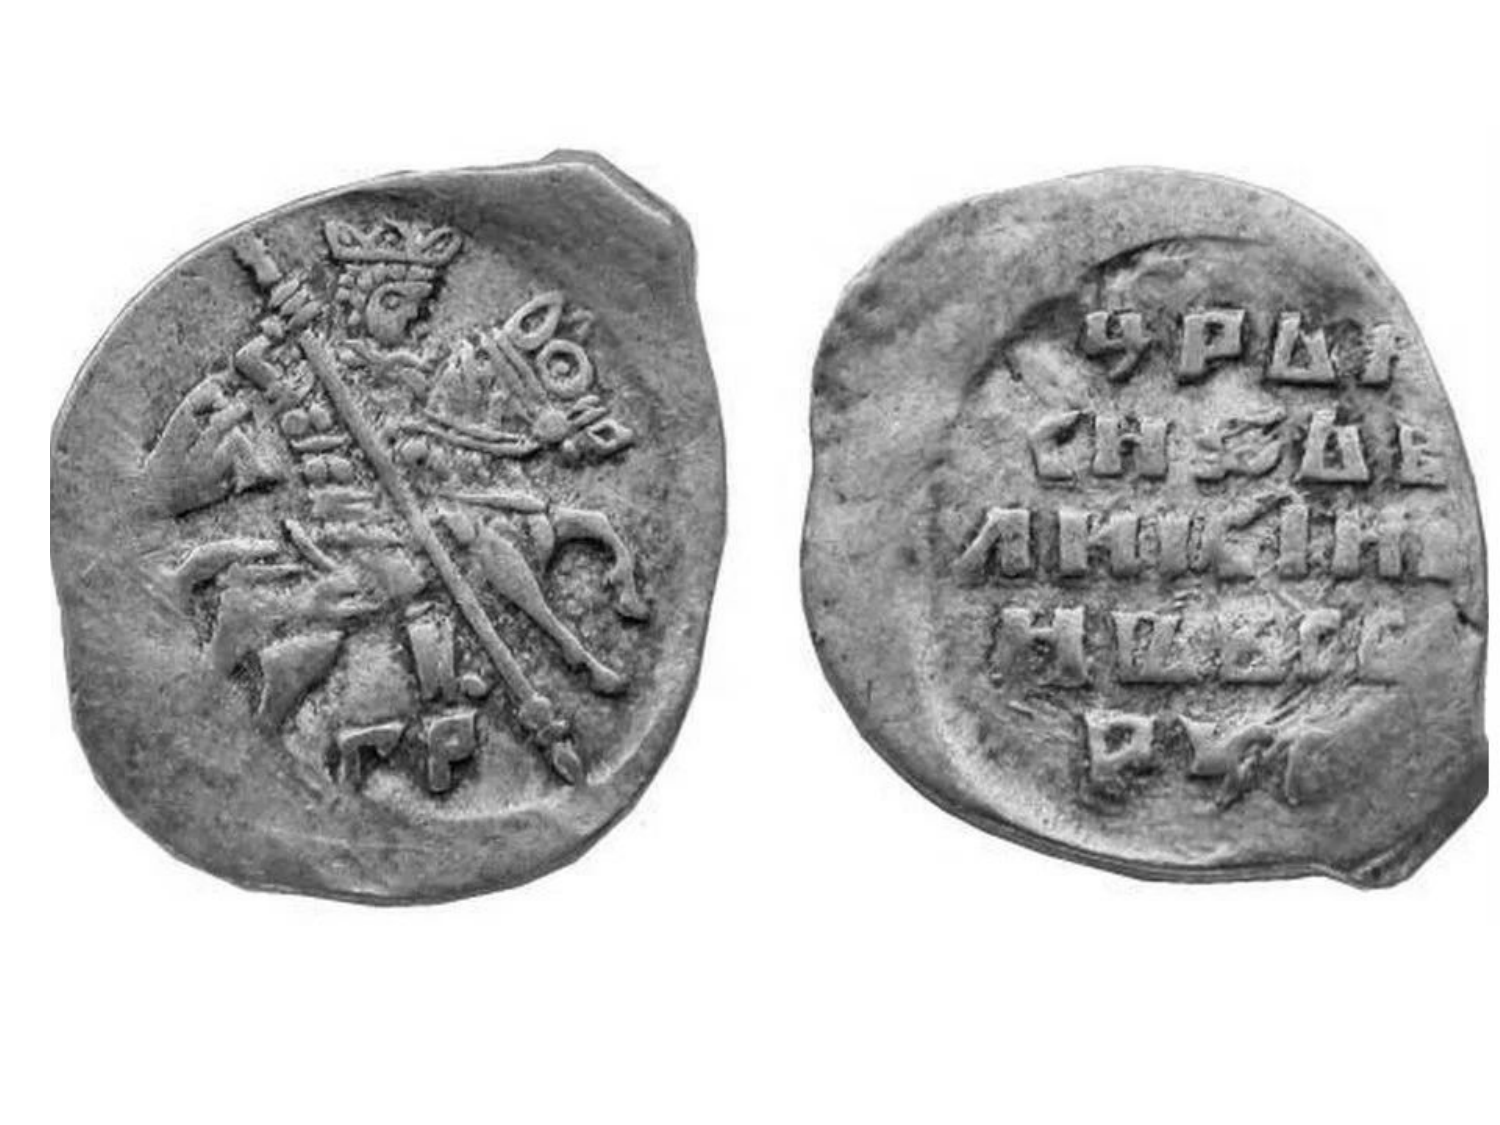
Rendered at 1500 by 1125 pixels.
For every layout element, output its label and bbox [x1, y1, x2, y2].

picture [49, 125, 1500, 926]
